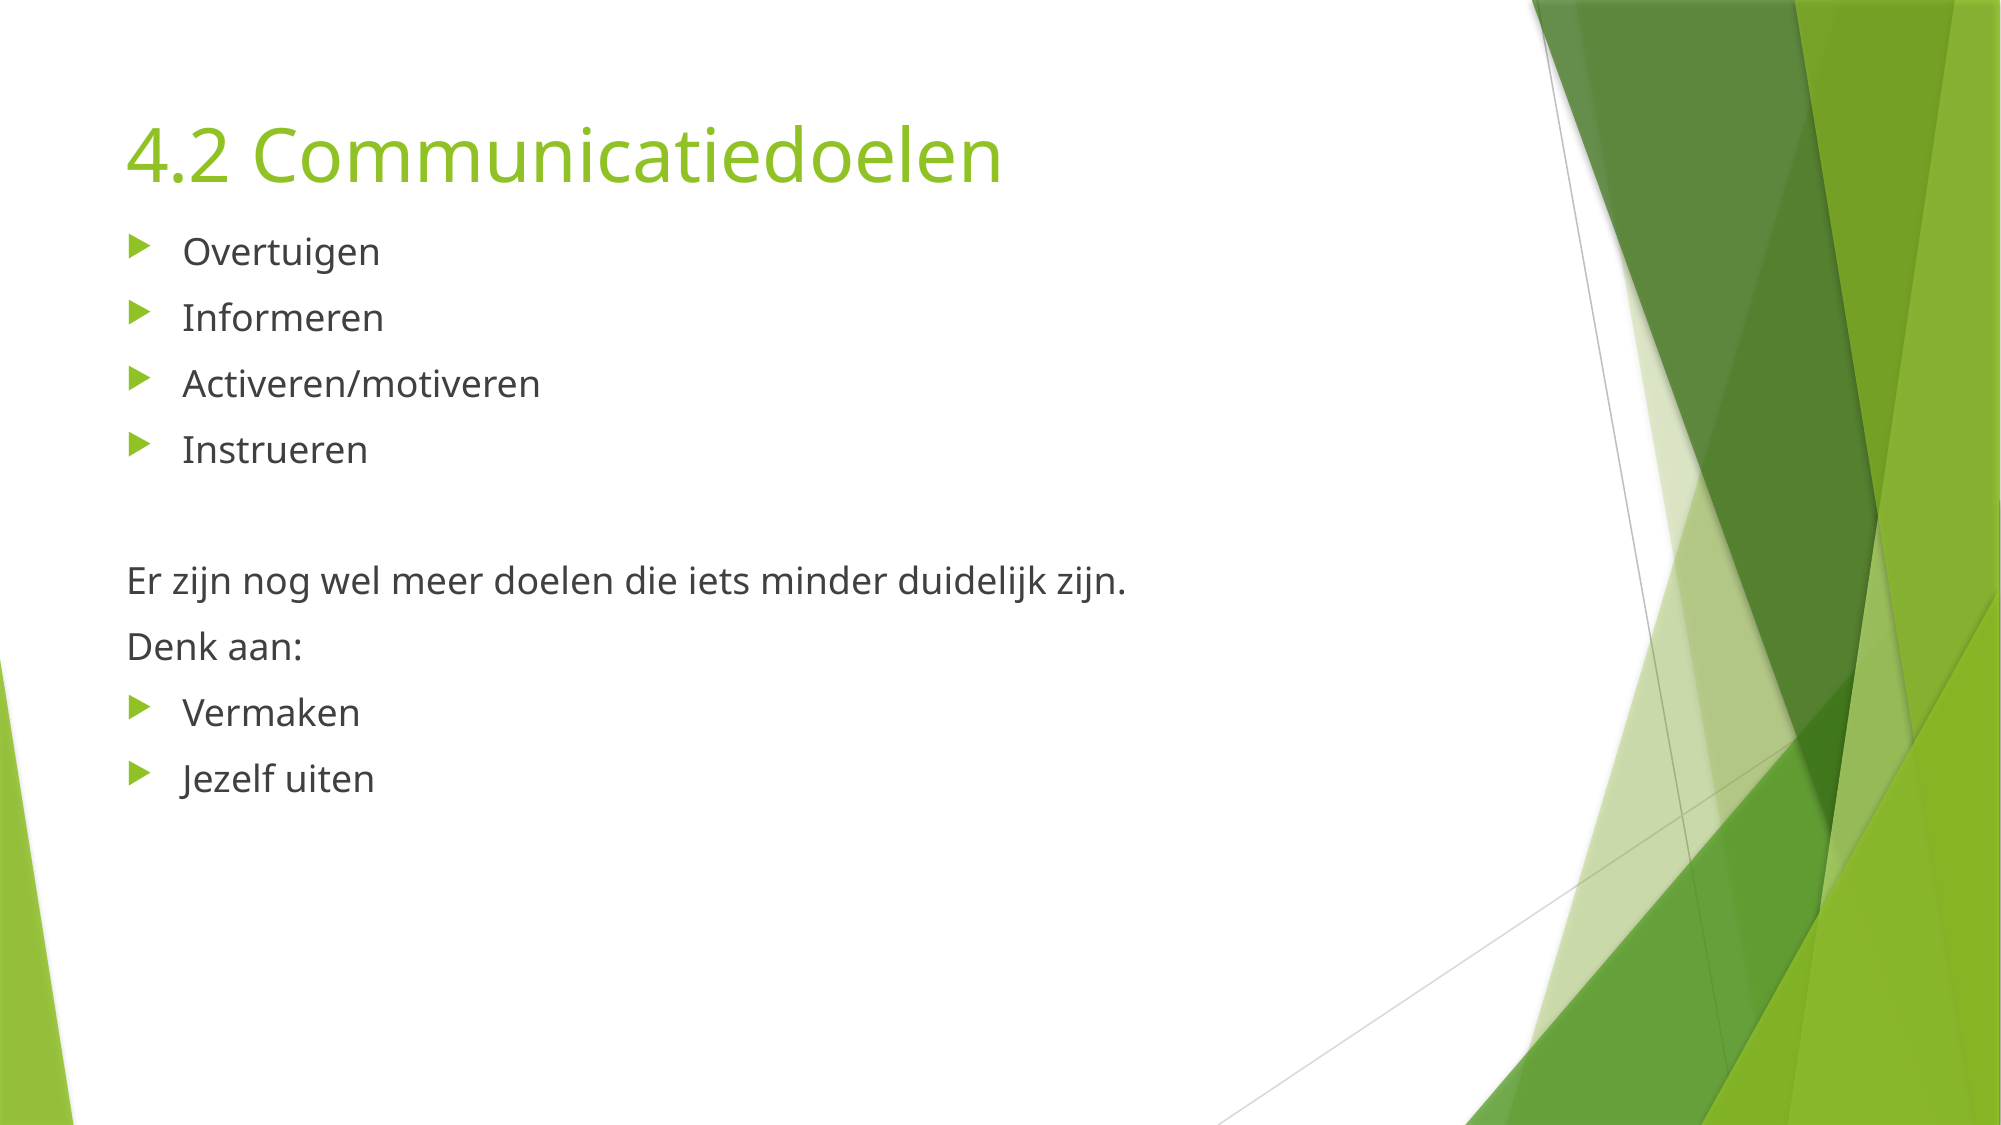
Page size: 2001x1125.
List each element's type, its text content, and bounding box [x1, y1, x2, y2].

list Overtuigen Informeren Activeren/motiveren Instrueren Er zijn nog wel meer doelen die iets minder duidelijk zijn. Denk aan: Vermaken Jezelf uiten [111, 220, 1522, 991]
title 4.2 Communicatiedoelen [111, 99, 1522, 220]
